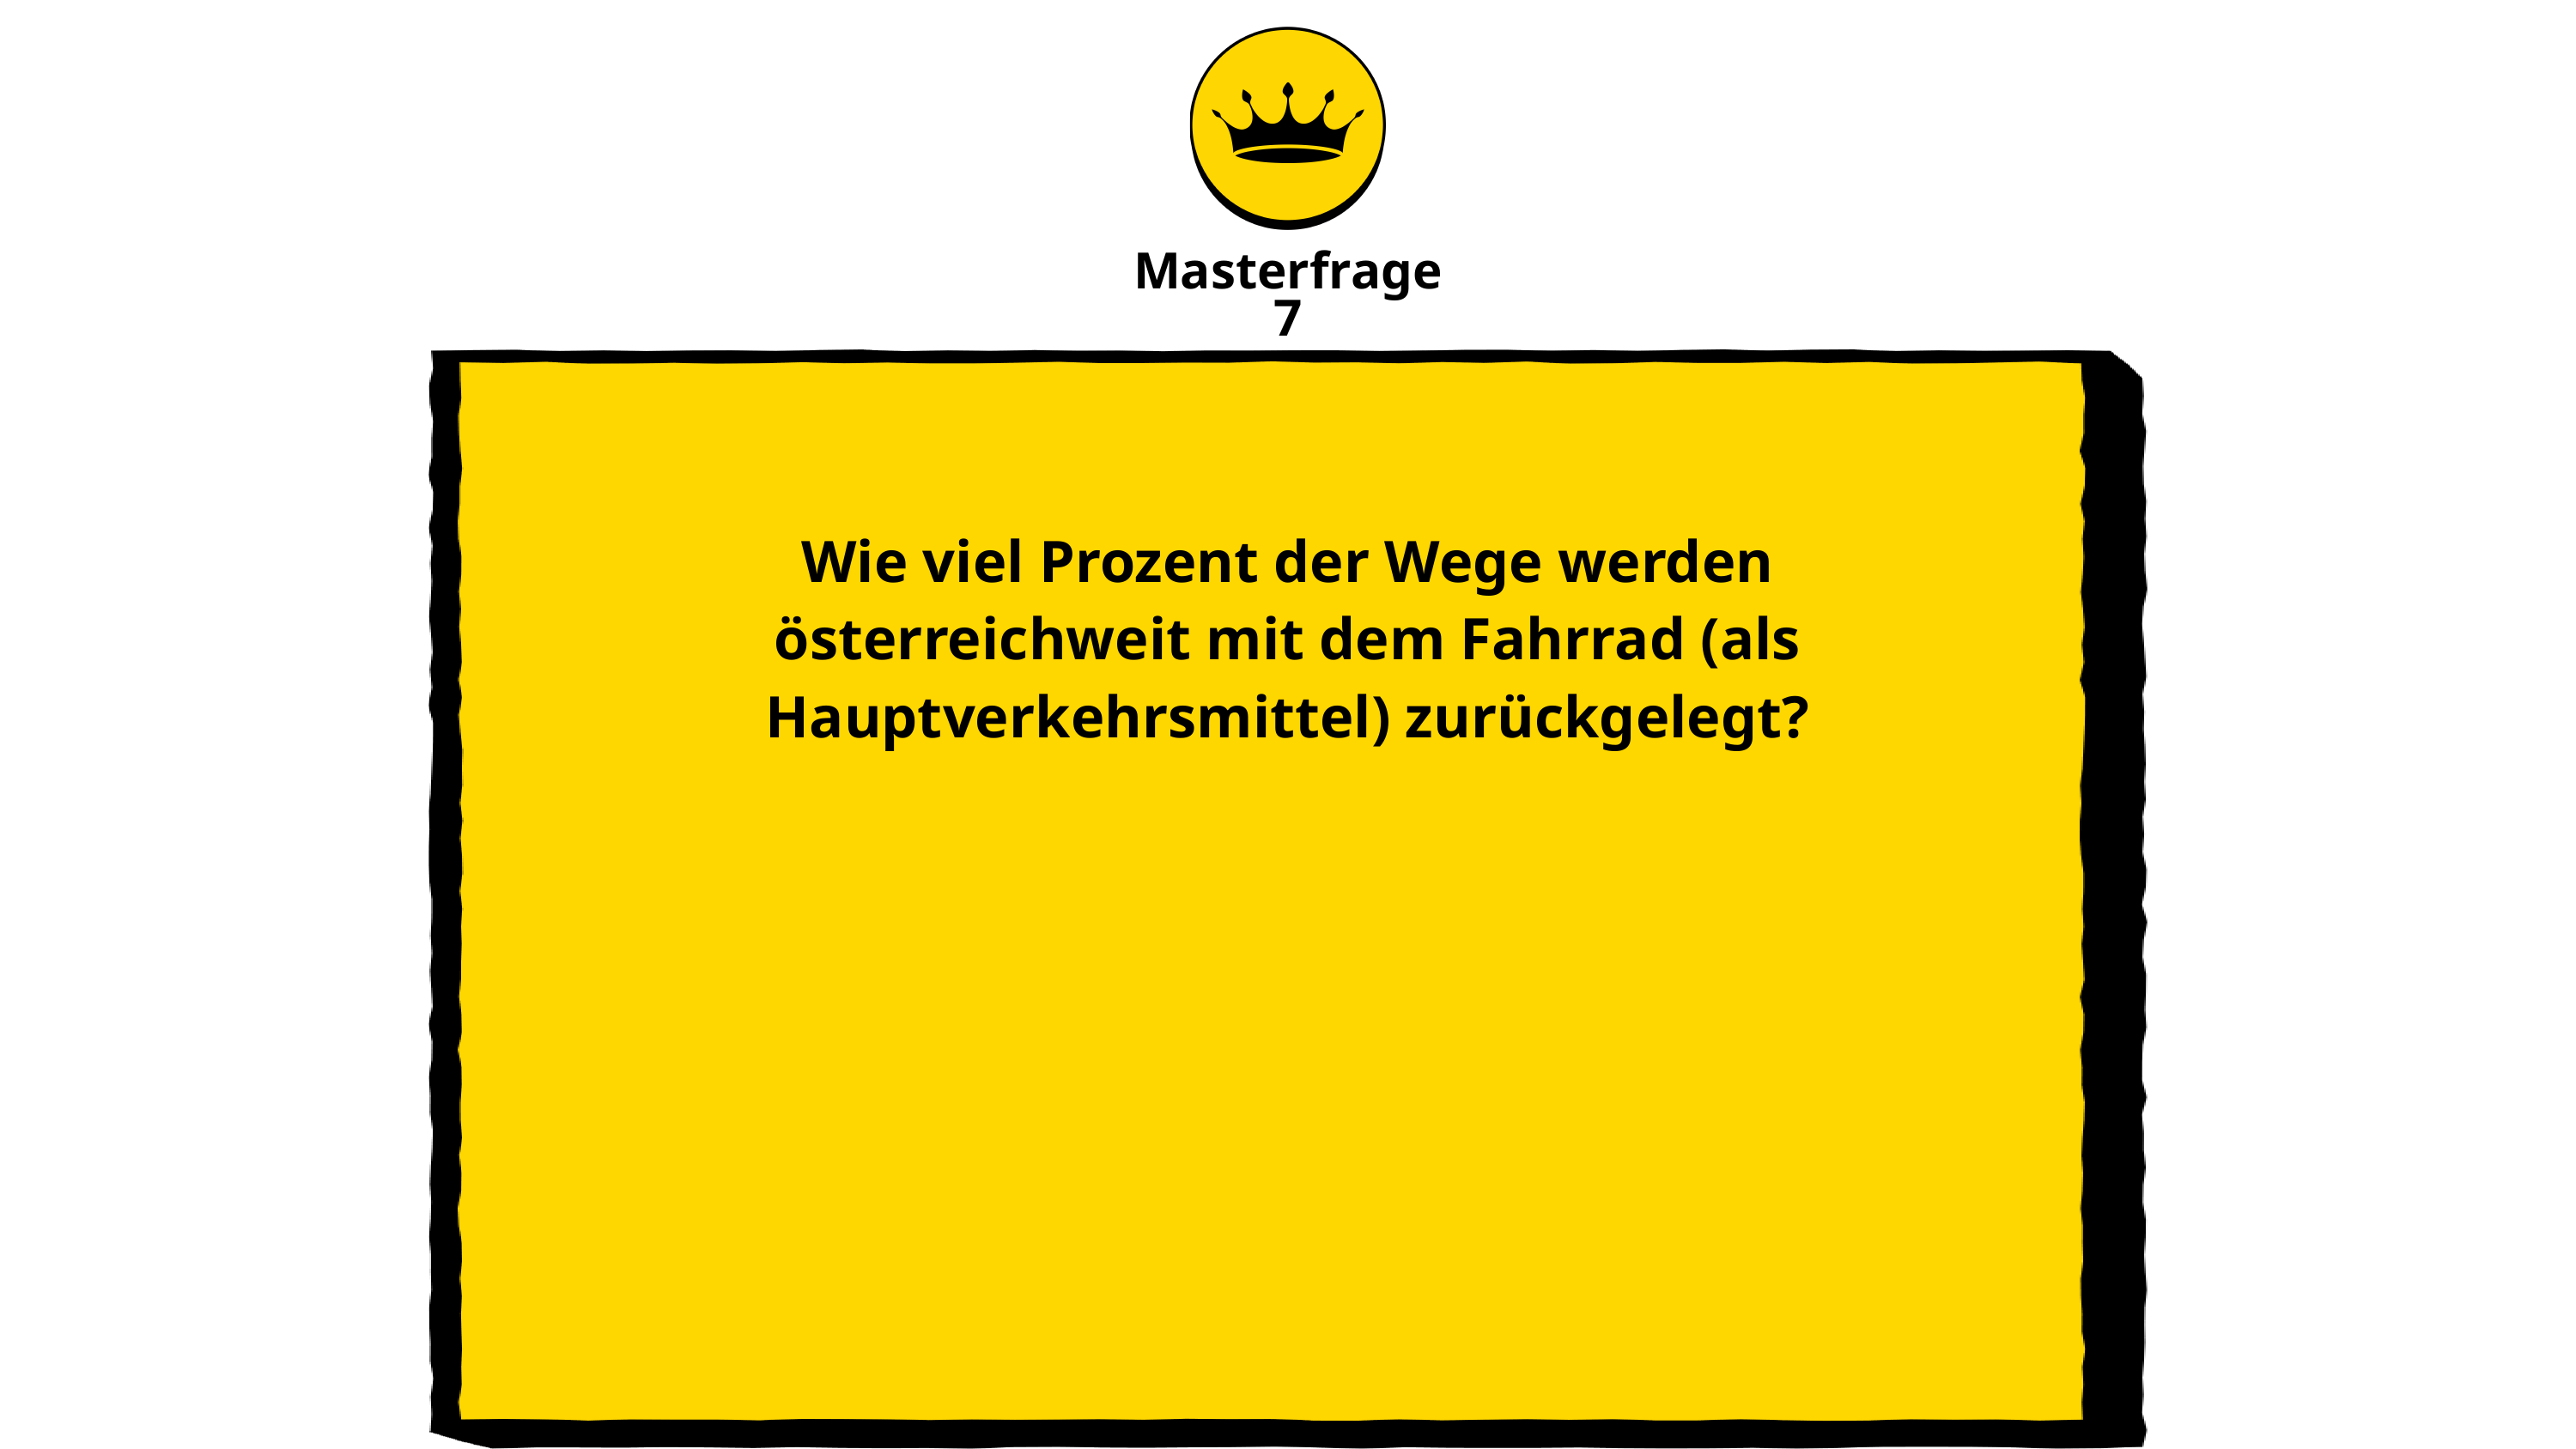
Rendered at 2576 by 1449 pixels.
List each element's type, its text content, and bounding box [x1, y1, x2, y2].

text_box [1212, 82, 1364, 163]
text_box Wie viel Prozent der Wege werden österreichweit mit dem Fahrrad (als Hauptverkehrsmittel) zurückgelegt? [643, 509, 1932, 755]
text_box Masterfrage 7 [643, 245, 1932, 352]
text_box [1189, 27, 1386, 230]
text_box [428, 349, 2148, 1449]
